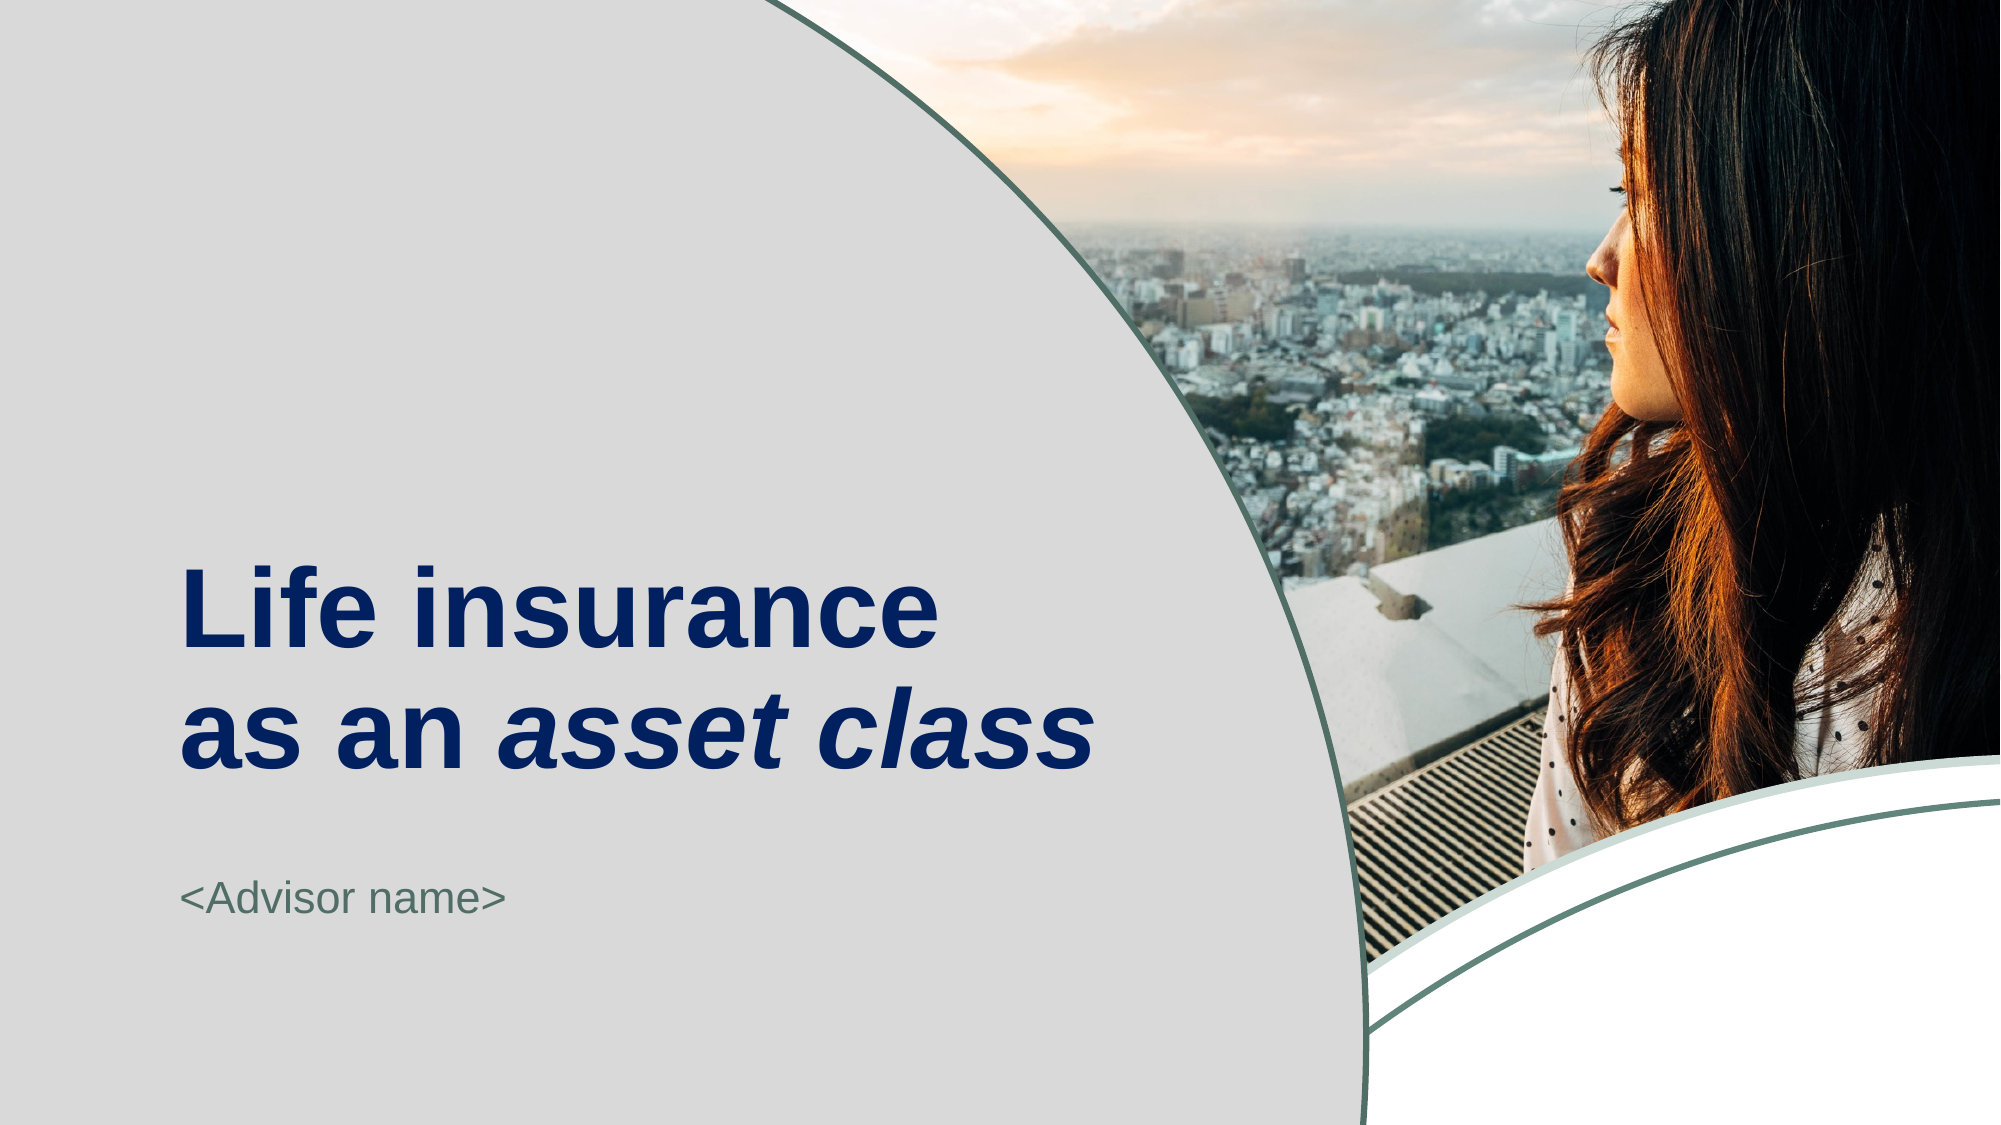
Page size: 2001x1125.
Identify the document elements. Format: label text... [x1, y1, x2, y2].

subtitle <Advisor name> [164, 815, 1665, 1088]
picture [779, 0, 2001, 816]
title Life insurance as an asset class [164, 409, 1665, 801]
